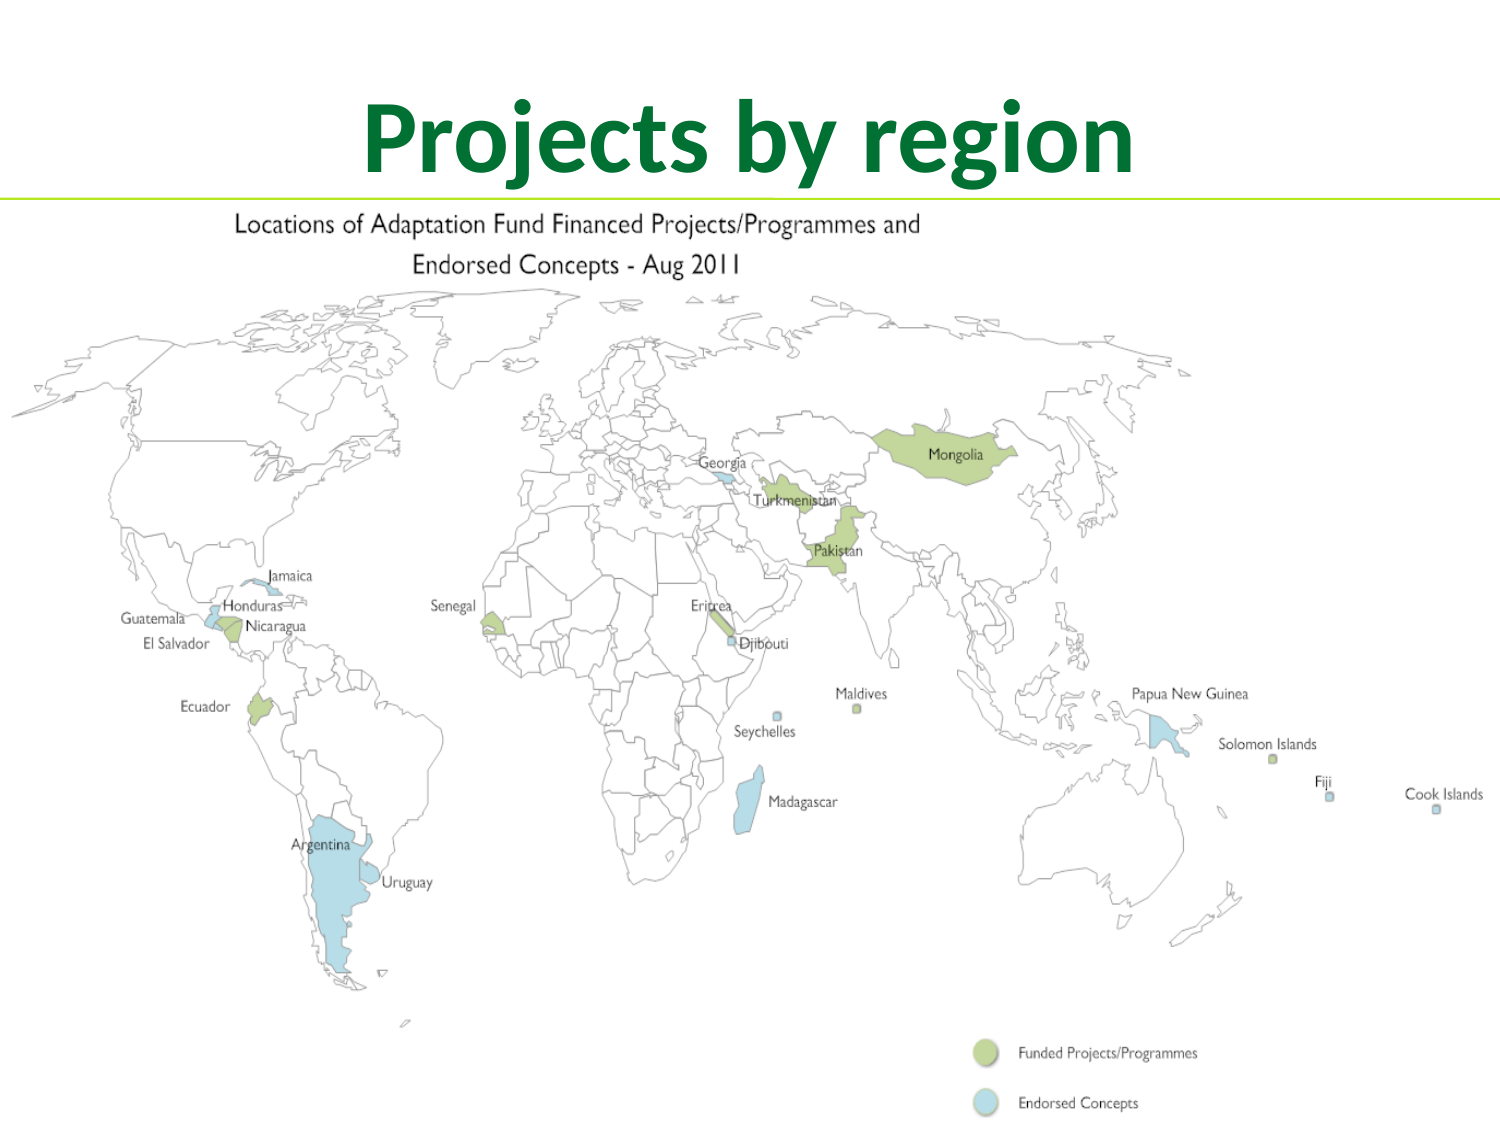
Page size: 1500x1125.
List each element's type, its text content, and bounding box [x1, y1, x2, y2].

title Projects by region [74, 37, 1426, 198]
picture [0, 199, 1500, 1125]
